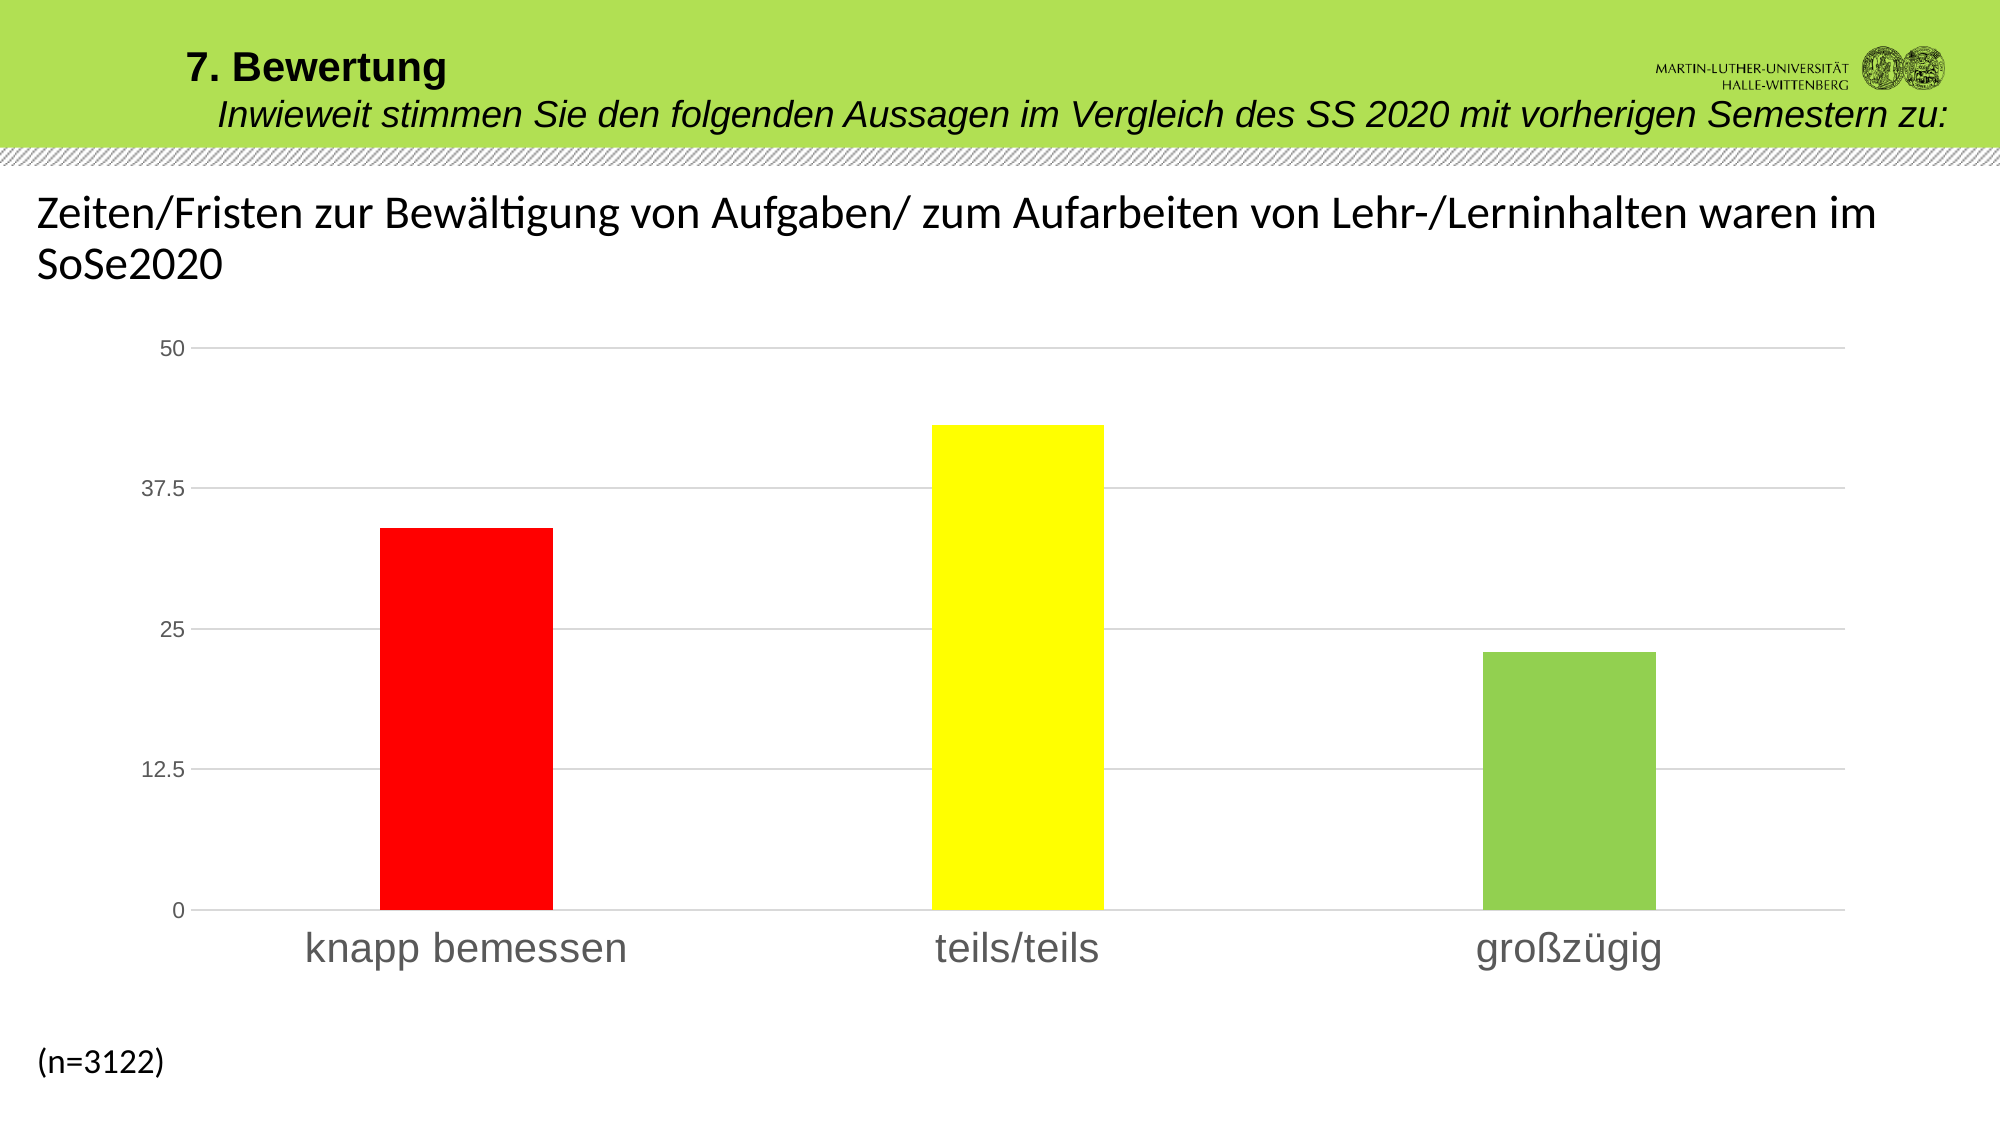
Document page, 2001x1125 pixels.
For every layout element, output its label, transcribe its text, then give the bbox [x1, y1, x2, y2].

chart [121, 297, 1855, 987]
title Zeiten/Fristen zur Bewältigung von Aufgaben/ zum Aufarbeiten von Lehr-/Lerninhalten waren im SoSe2020 (n=3122) [36, 187, 1964, 1083]
text_box 7. Bewertung Inwieweit stimmen Sie den folgenden Aussagen im Vergleich des SS 2020 mit vorherigen Semestern zu: [178, 32, 1968, 142]
picture [0, 148, 2000, 166]
